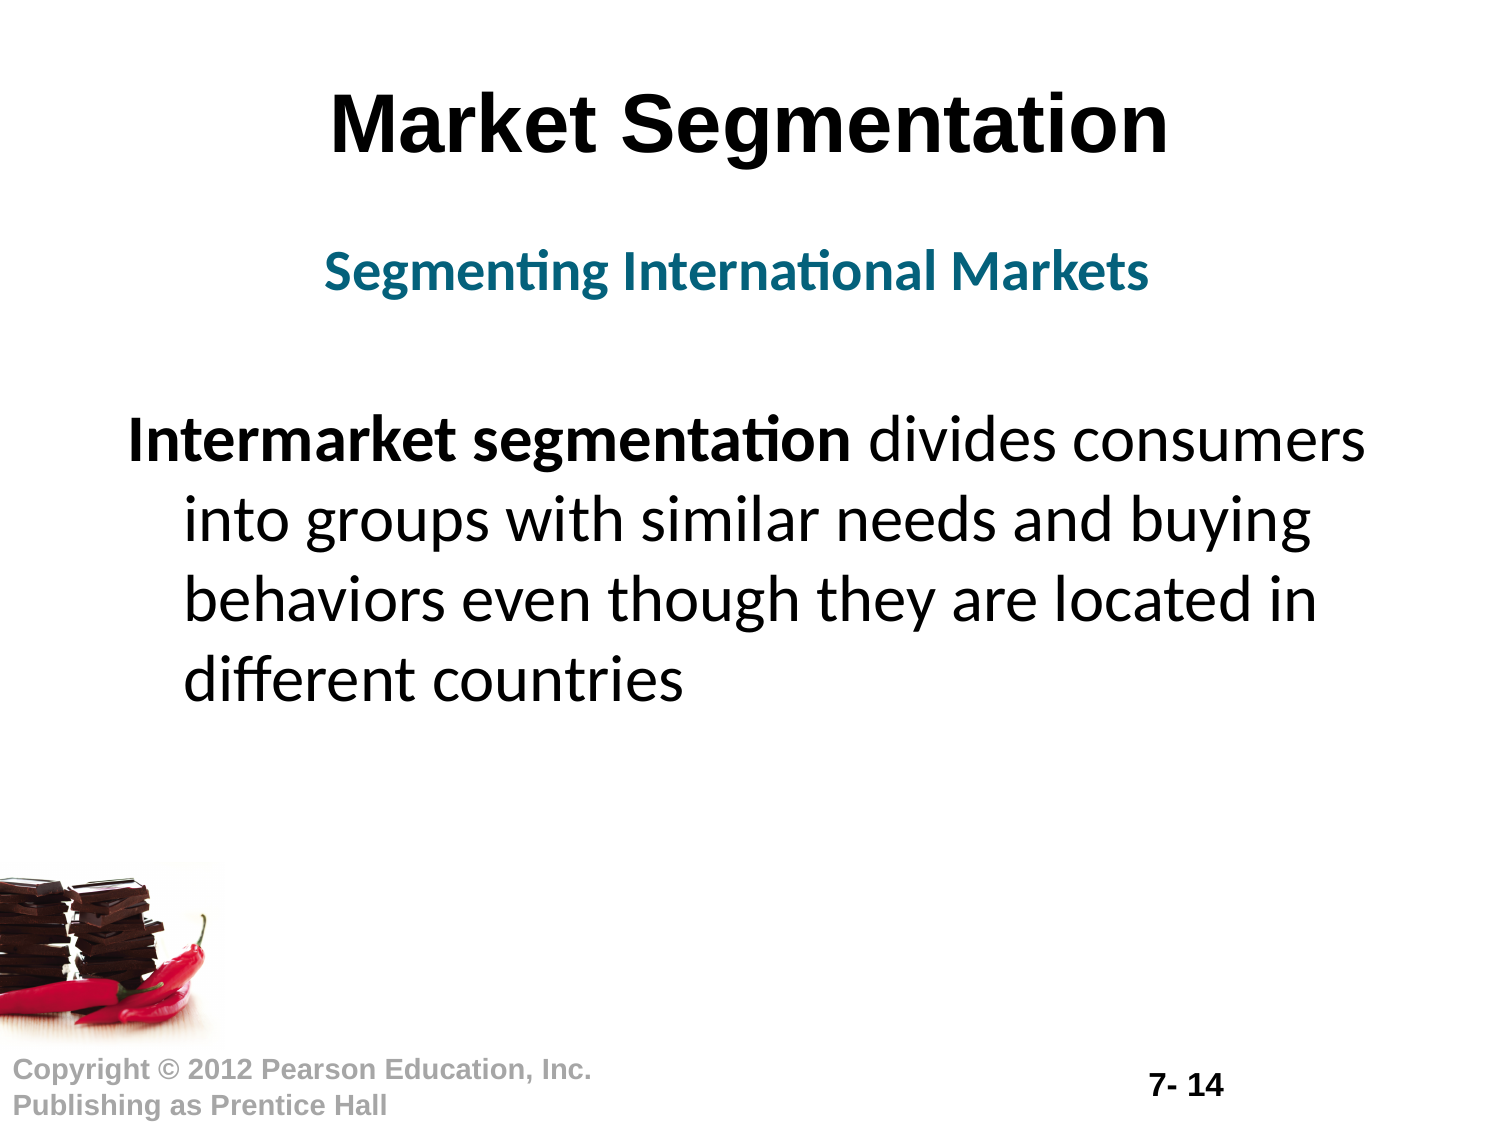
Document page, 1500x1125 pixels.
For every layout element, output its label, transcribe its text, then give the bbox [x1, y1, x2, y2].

list Segmenting International Markets [149, 224, 1326, 288]
picture [0, 862, 112, 1050]
title Market Segmentation [112, 37, 1388, 226]
list Intermarket segmentation divides consumers into groups with similar needs and buying behaviors even though they are located in different countries [112, 387, 1388, 1063]
